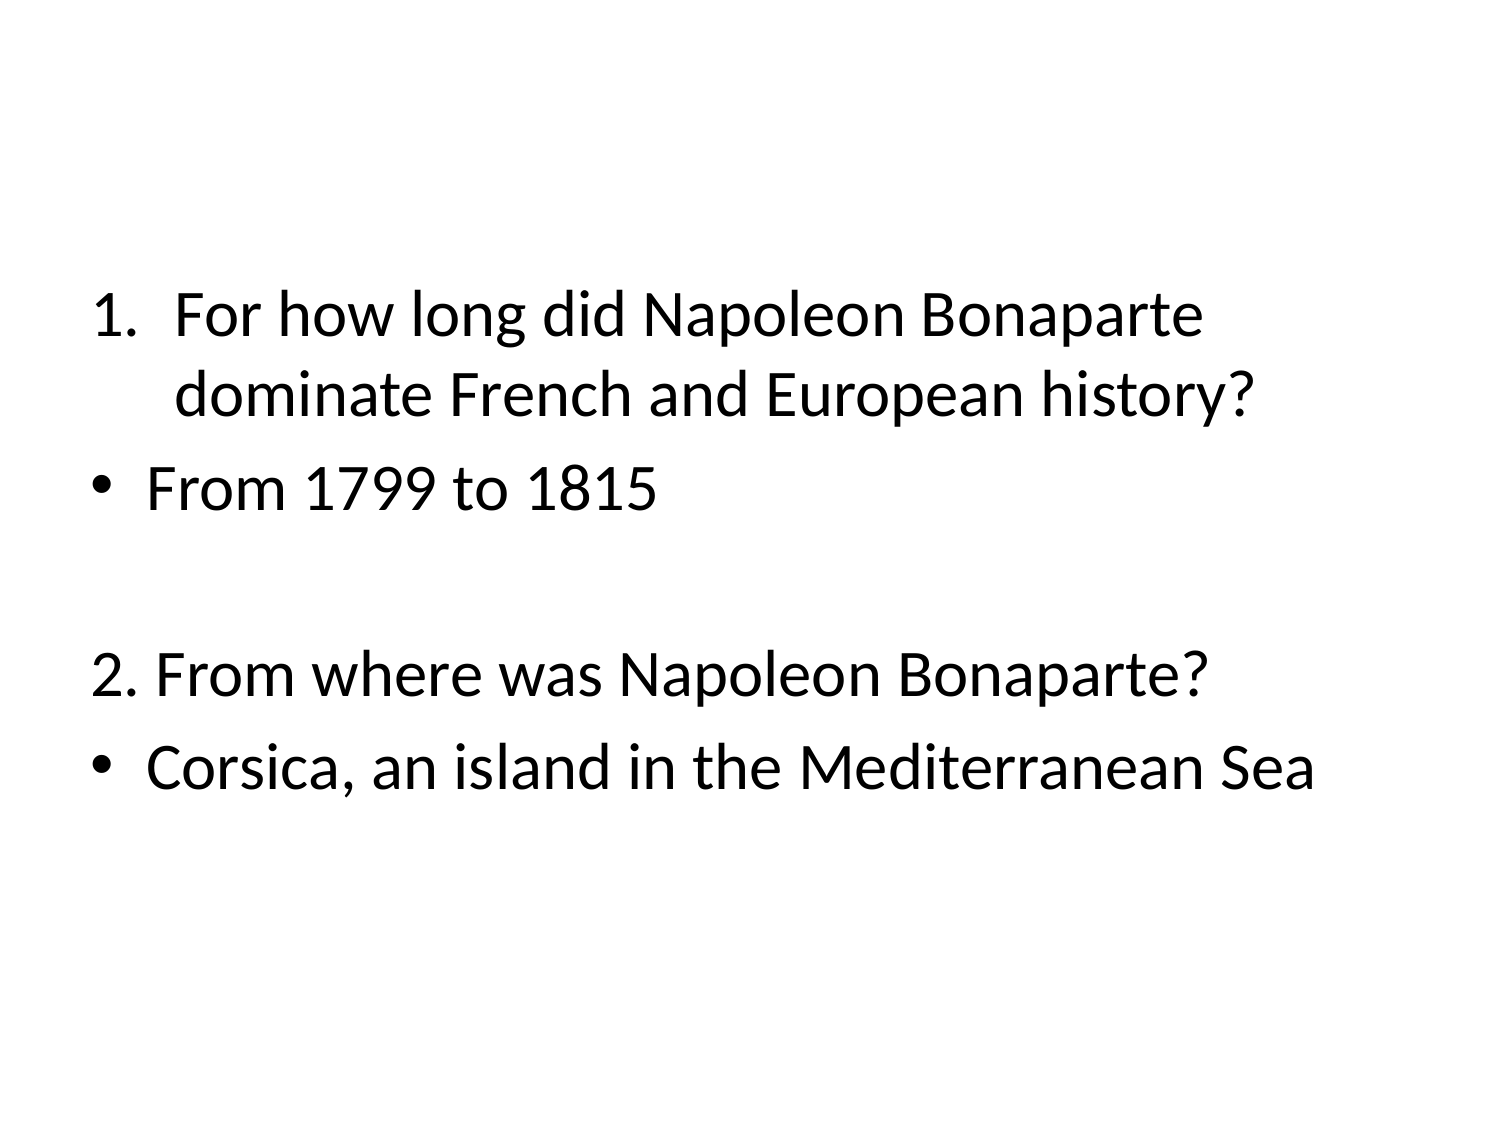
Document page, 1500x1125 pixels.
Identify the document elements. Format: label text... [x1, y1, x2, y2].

list For how long did Napoleon Bonaparte dominate French and European history? From 1799 to 1815 2. From where was Napoleon Bonaparte? Corsica, an island in the Mediterranean Sea [75, 262, 1425, 1005]
